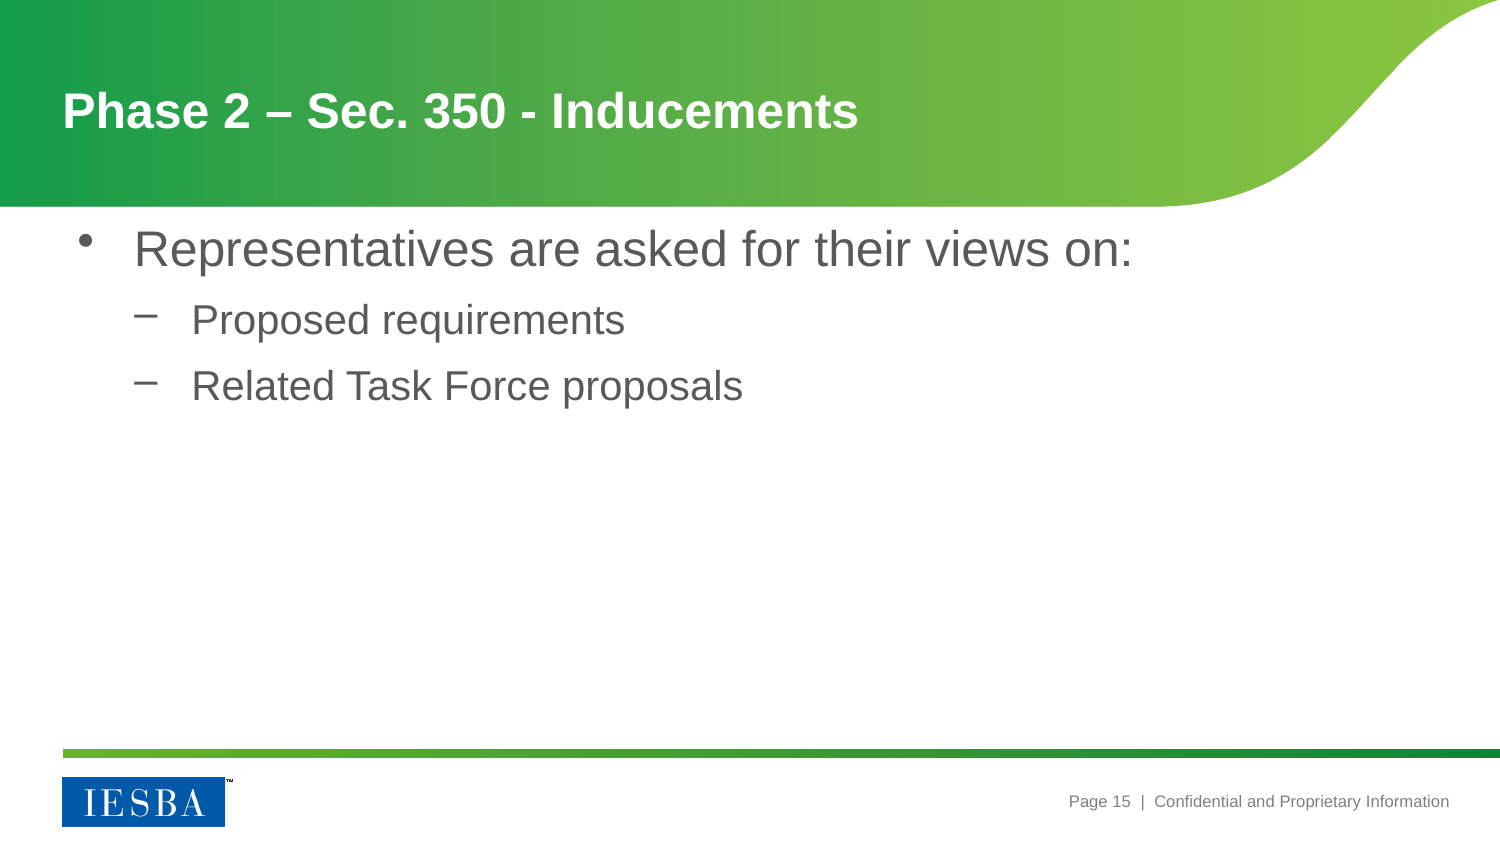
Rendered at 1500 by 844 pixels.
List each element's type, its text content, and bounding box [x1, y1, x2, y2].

picture [62, 777, 233, 827]
title Phase 2 – Sec. 350 - Inducements [62, 75, 1300, 142]
picture [0, 0, 1500, 207]
list Representatives are asked for their views on: Proposed requirements Related Task Force proposals [62, 209, 1450, 724]
